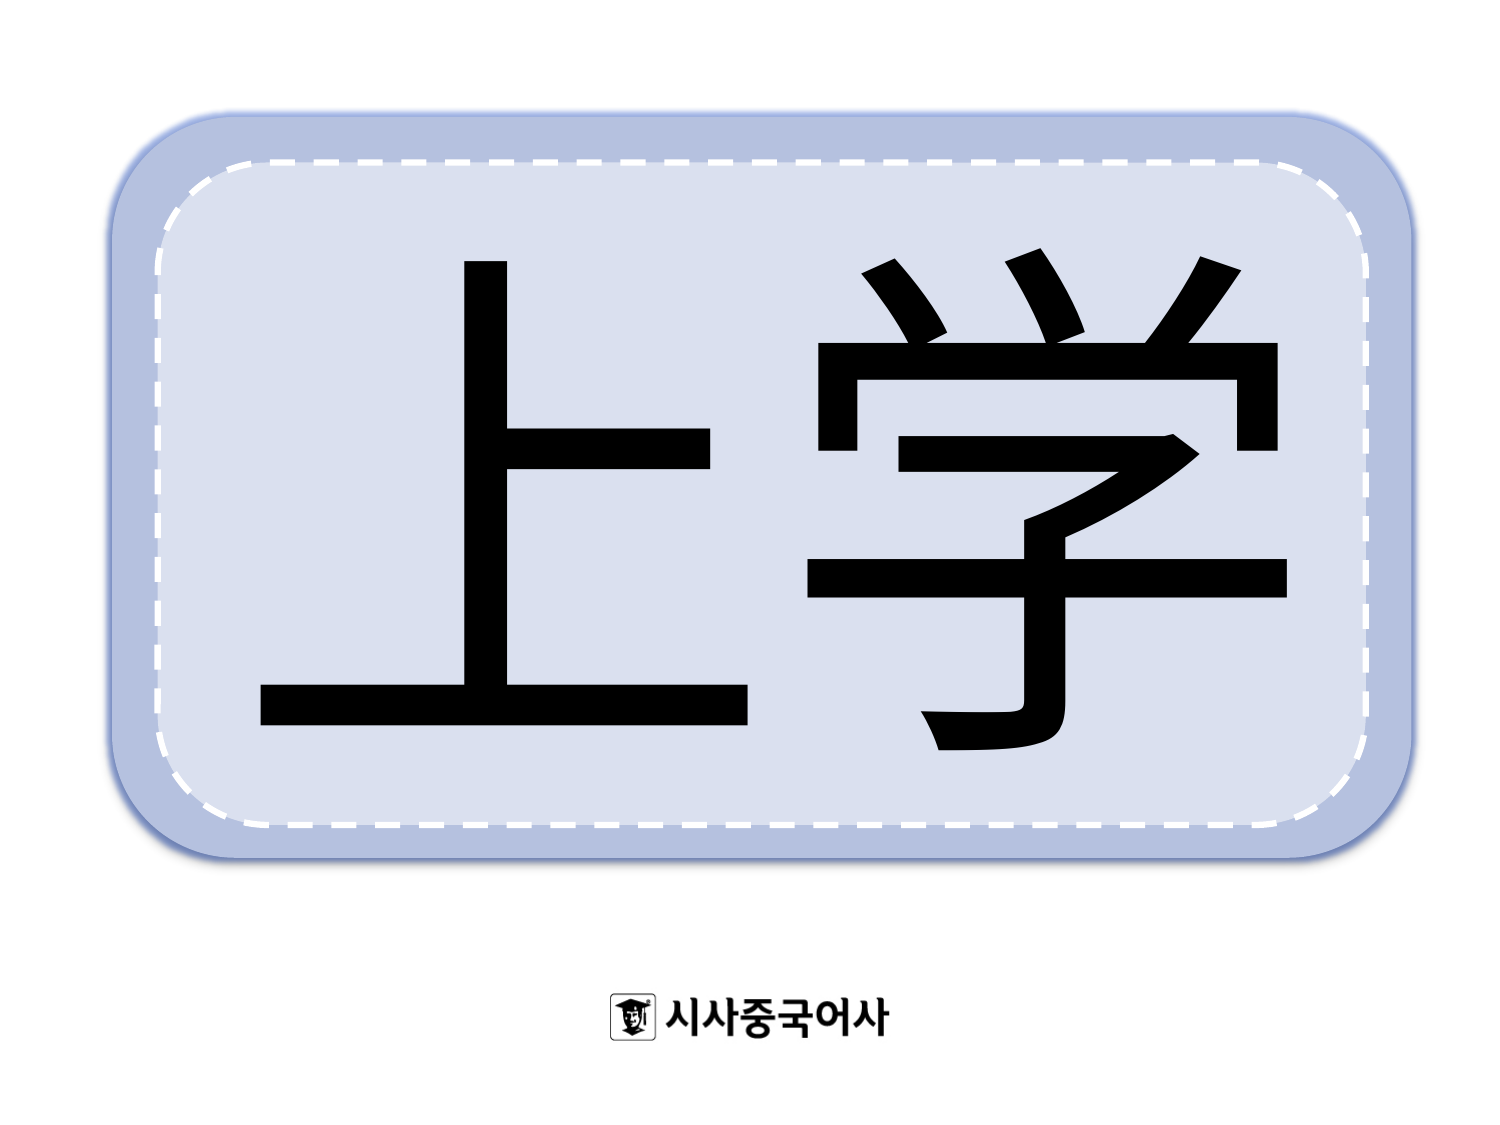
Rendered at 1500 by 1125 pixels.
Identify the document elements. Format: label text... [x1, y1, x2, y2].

text_box 上学 [171, 160, 1380, 824]
picture [602, 987, 898, 1047]
